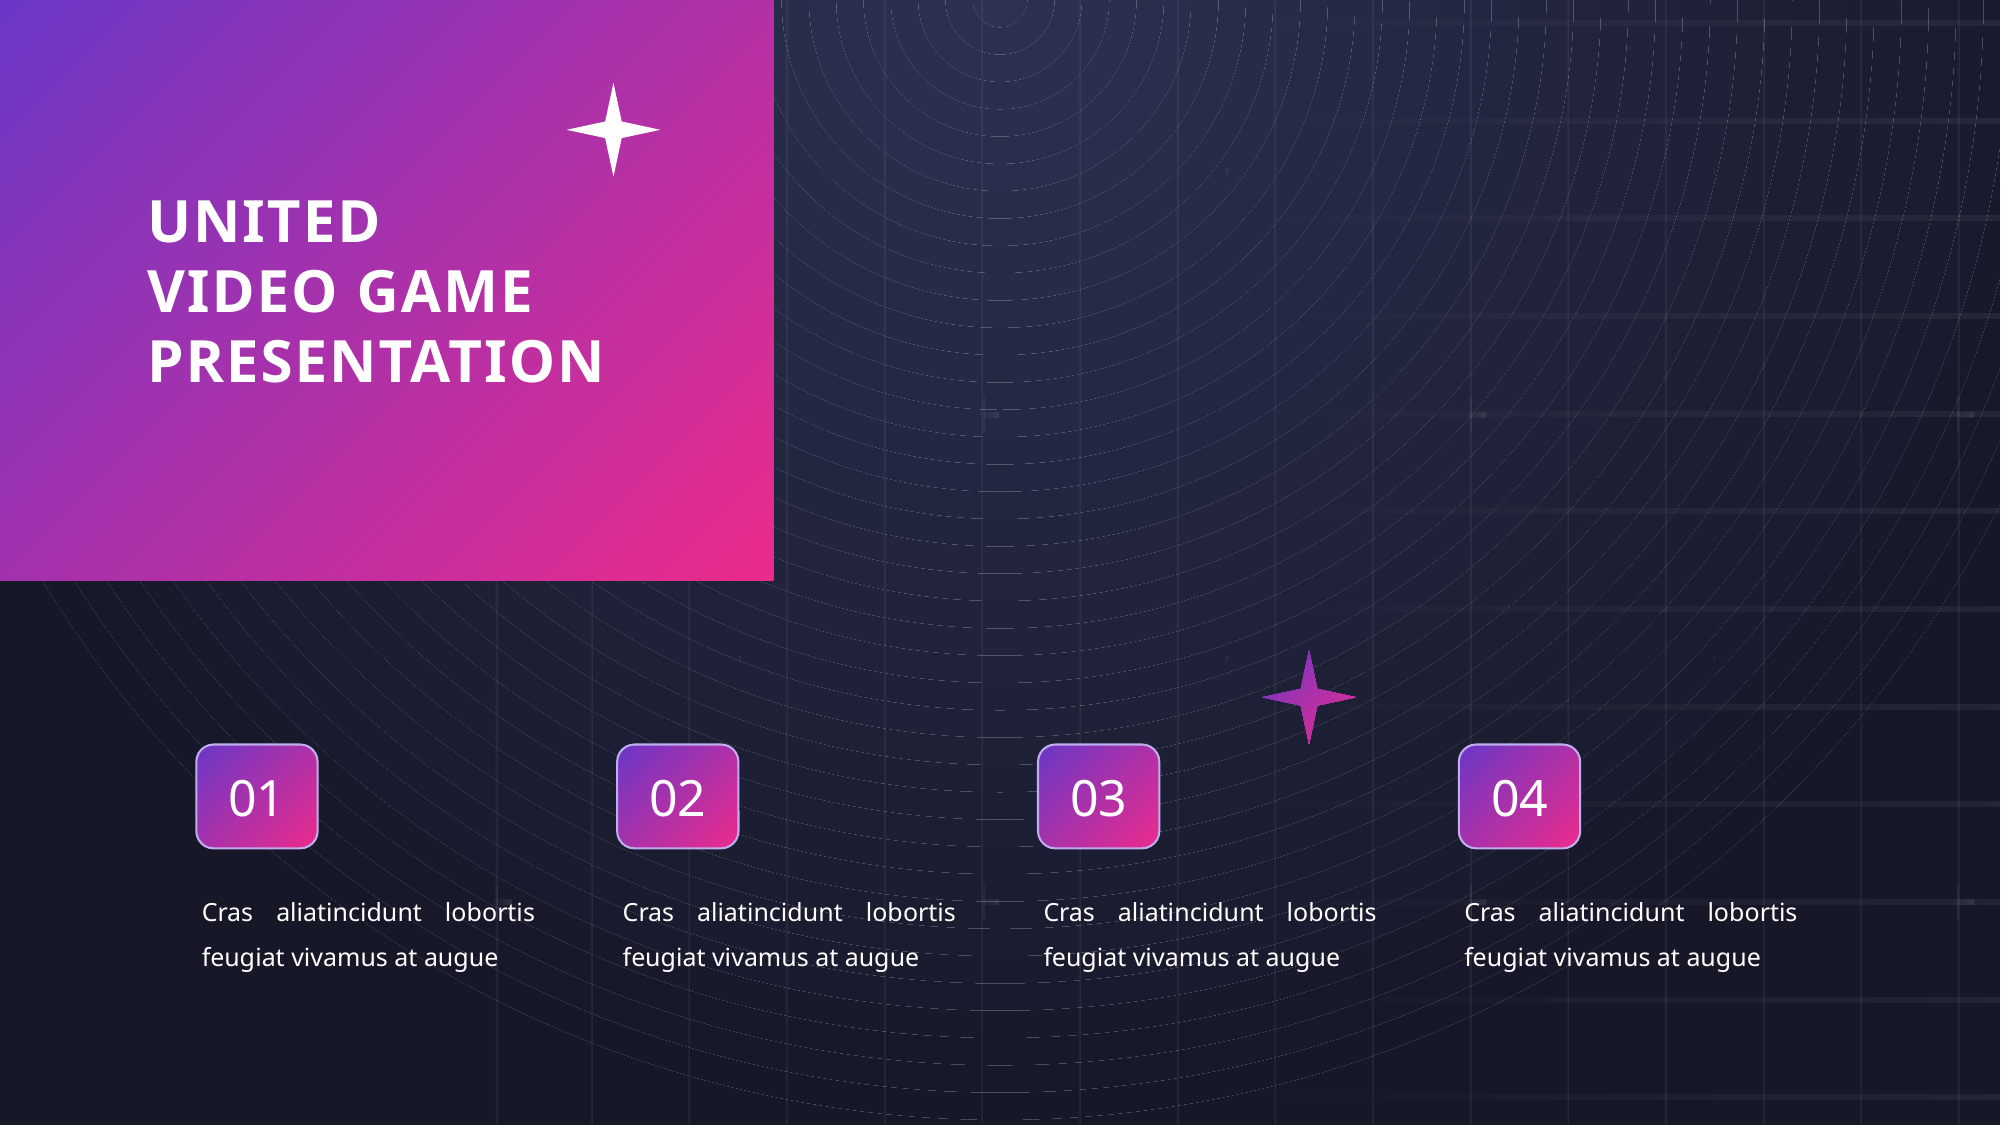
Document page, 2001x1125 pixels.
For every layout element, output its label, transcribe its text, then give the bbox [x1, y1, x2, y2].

text_box [566, 82, 661, 177]
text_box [187, 744, 1813, 976]
text_box [1261, 650, 1357, 744]
picture [773, 0, 2000, 581]
text_box UNITED VIDEO GAME PRESENTATION [132, 176, 641, 402]
text_box [0, 0, 774, 582]
